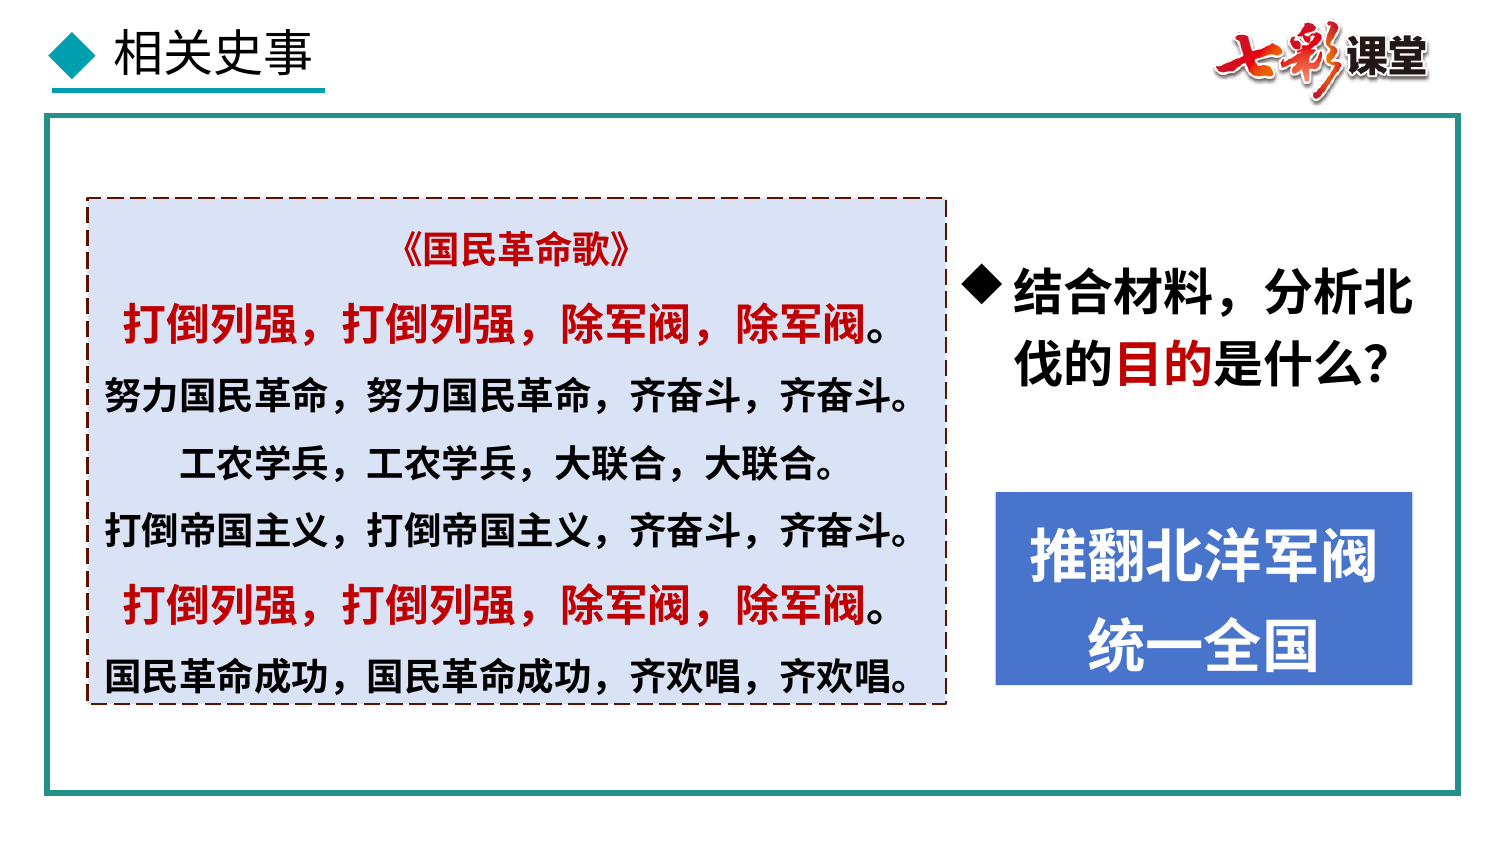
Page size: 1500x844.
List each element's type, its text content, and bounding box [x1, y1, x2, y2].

text_box 结合材料，分析北伐的目的是什么？ [945, 242, 1432, 398]
picture [1210, 15, 1434, 106]
text_box 《国民革命歌》 打倒列强，打倒列强，除军阀，除军阀。 努力国民革命，努力国民革命，齐奋斗，齐奋斗。 工农学兵，工农学兵，大联合，大联合。 打倒帝国主义，打倒帝国主义，齐奋斗，齐奋斗。 打倒列强，打倒列强，除军阀，除军阀。 国民革命成功，国民革命成功，齐欢唱，齐欢唱。 [87, 197, 946, 704]
text_box 推翻北洋军阀 统一全国 [995, 492, 1413, 686]
